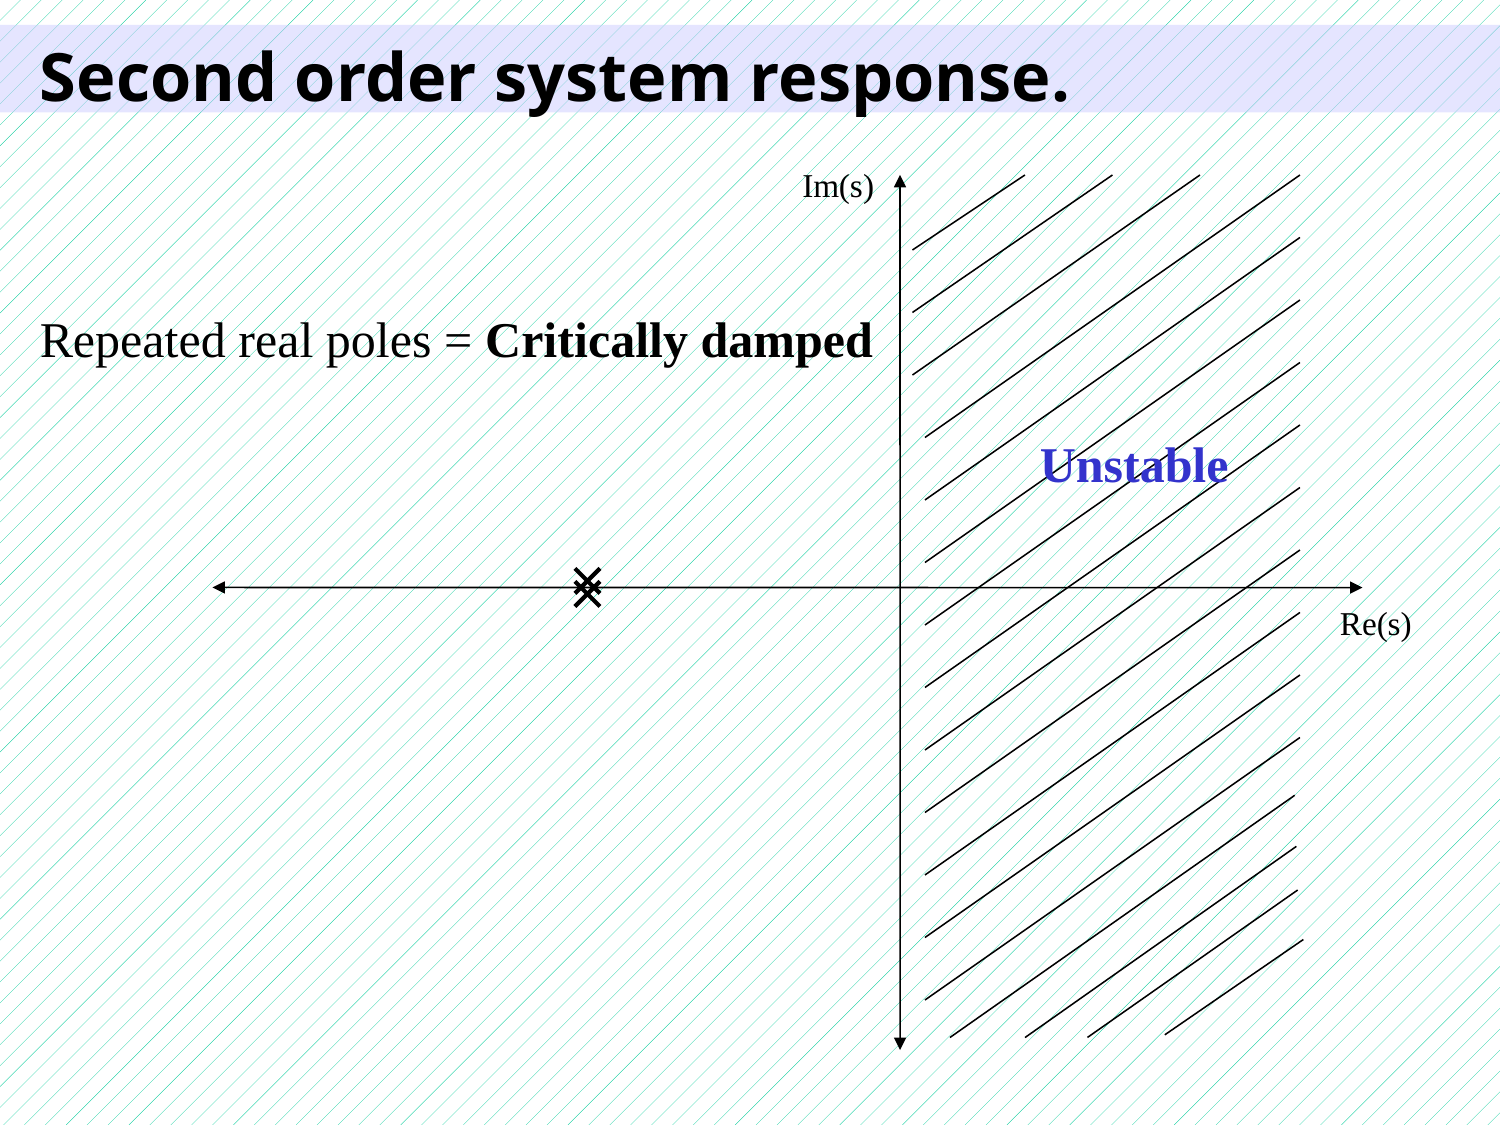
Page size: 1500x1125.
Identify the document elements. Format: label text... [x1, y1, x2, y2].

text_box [574, 601, 601, 607]
text_box [1248, 581, 1363, 594]
text_box [212, 581, 568, 594]
text_box Repeated real poles = Critically damped [24, 299, 975, 375]
text_box Im(s) [787, 157, 938, 212]
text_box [574, 568, 601, 594]
text_box [893, 588, 907, 1051]
text_box Re(s) [1324, 594, 1475, 650]
title Second order system response. [24, 24, 1476, 126]
text_box Unstable [1024, 424, 1263, 500]
